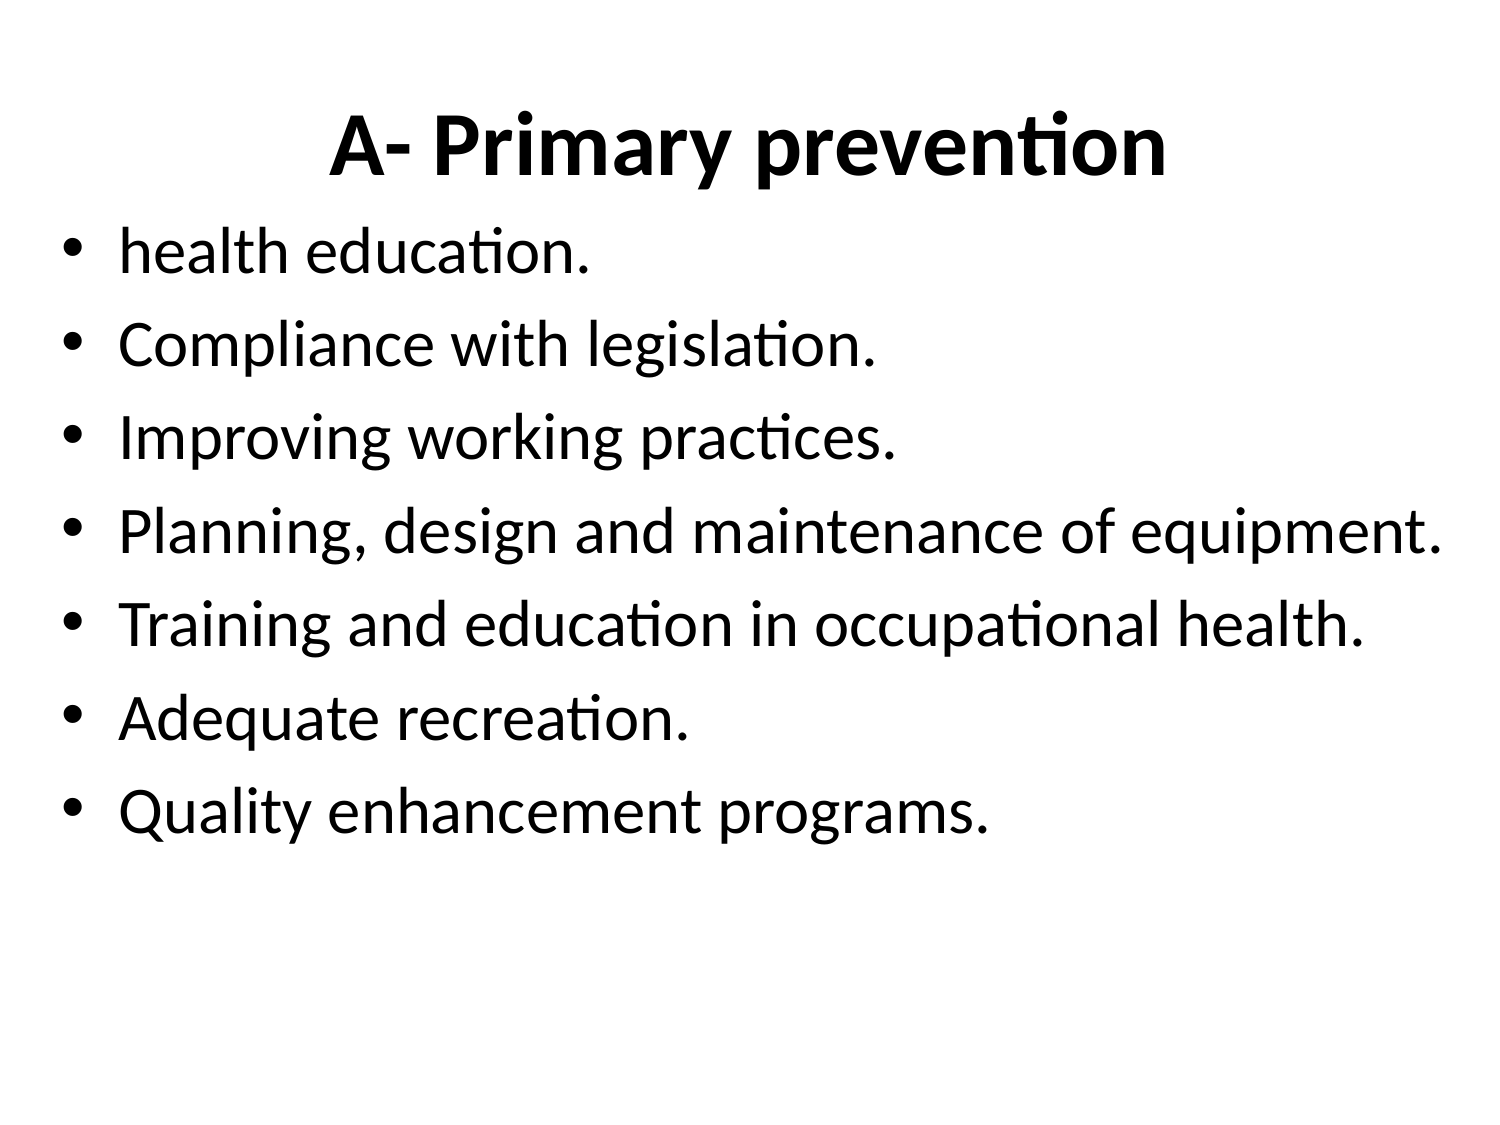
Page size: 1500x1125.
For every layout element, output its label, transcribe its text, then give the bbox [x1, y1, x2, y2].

title A- Primary prevention [75, 45, 1425, 199]
list health education. Compliance with legislation. Improving working practices. Planning, design and maintenance of equipment. Training and education in occupational health. Adequate recreation. Quality enhancement programs. [46, 199, 1465, 1079]
